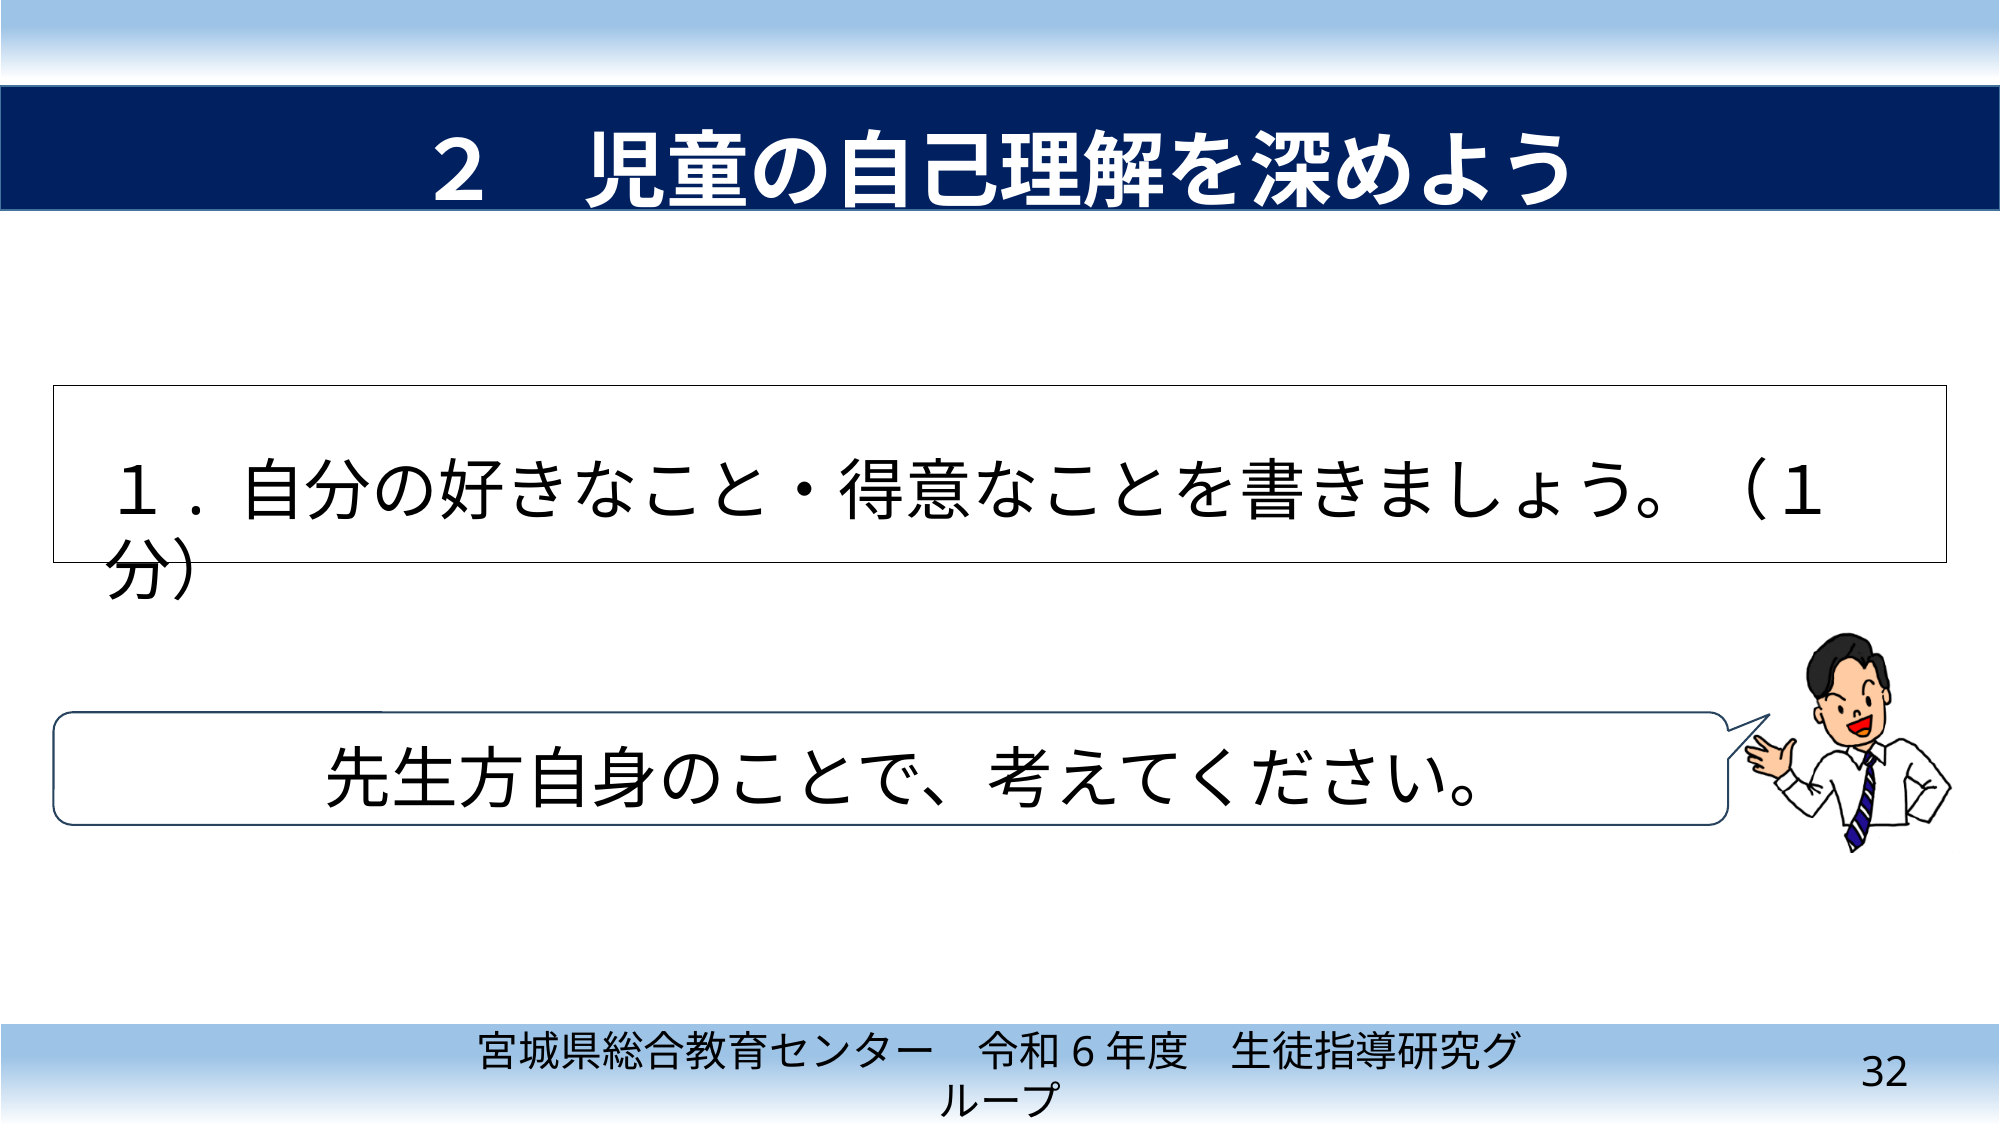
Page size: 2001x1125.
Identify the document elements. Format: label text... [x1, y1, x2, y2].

text_box 先生方自身のことで、考えてください。 [310, 728, 1540, 824]
text_box [1780, 85, 2000, 211]
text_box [53, 385, 1983, 563]
picture [1728, 619, 1979, 853]
text_box 宮城県総合教育センター 令和6年度 生徒指導研究グループ [428, 1045, 1572, 1105]
text_box [0, 85, 220, 211]
text_box [52, 711, 1728, 826]
text_box ２ 児童の自己理解を深めよう [220, 59, 1780, 224]
slide_number 31 [1811, 1043, 1925, 1104]
